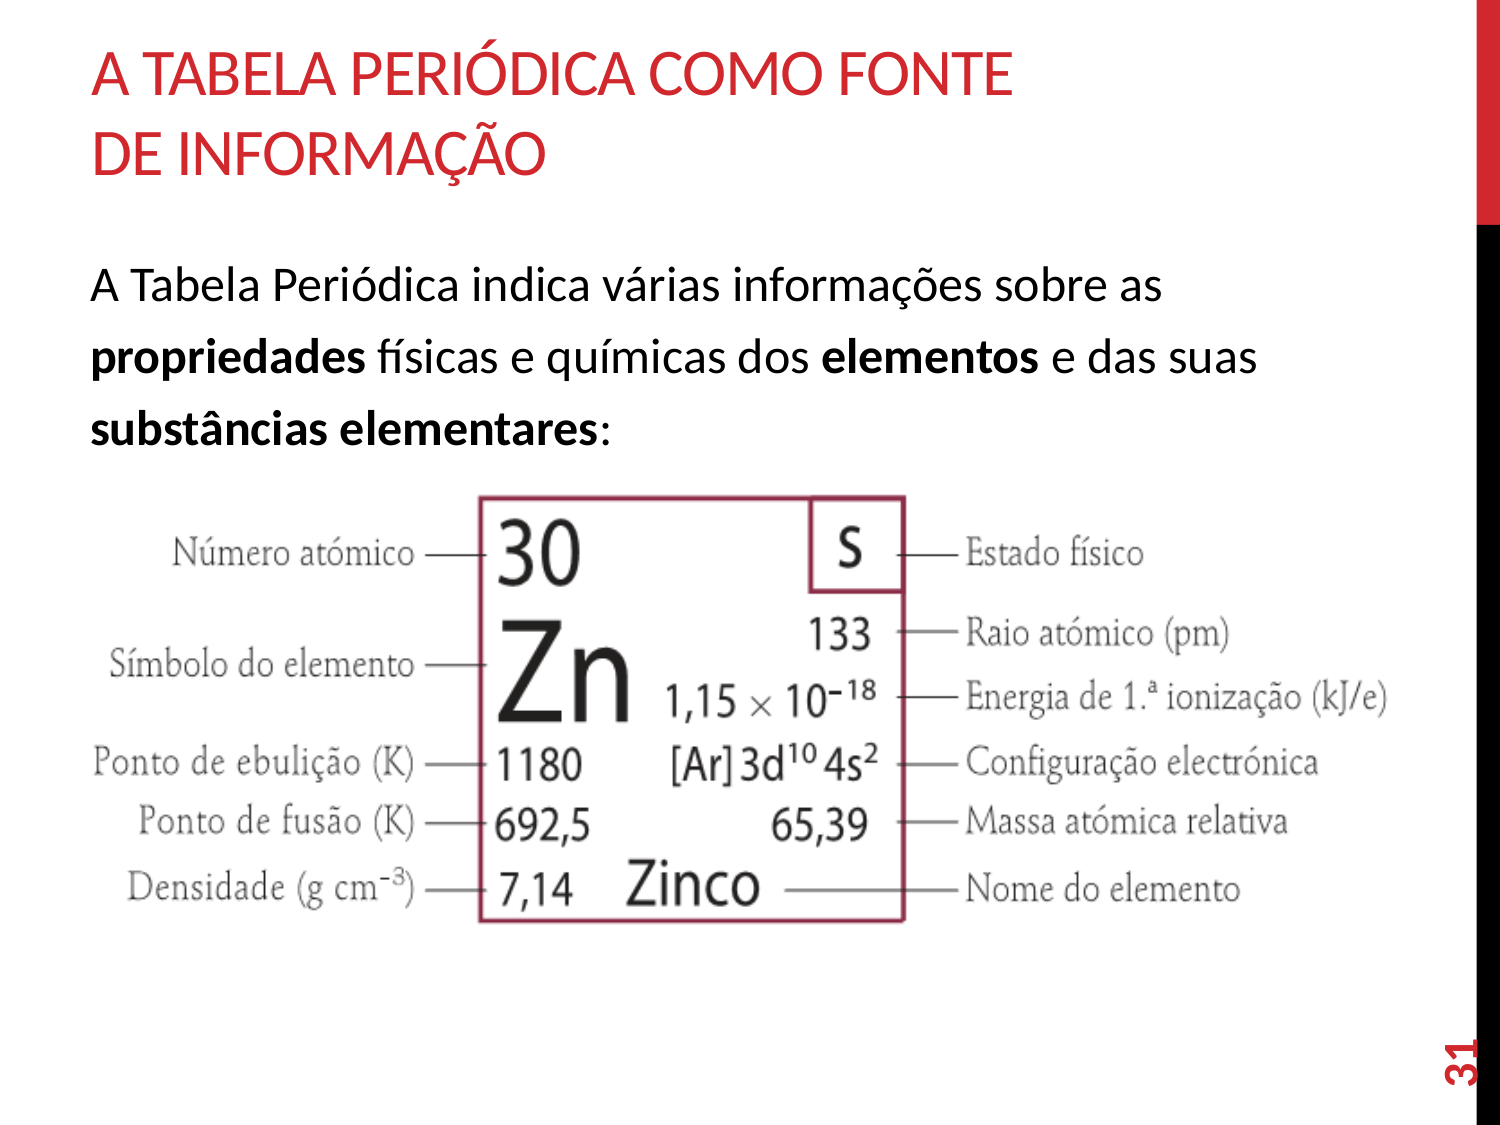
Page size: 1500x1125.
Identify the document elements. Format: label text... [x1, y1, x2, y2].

slide_number 31 [1427, 887, 1488, 1104]
title A Tabela Periódica como Fonte de Informação [76, 25, 1495, 197]
list A Tabela Periódica indica várias informações sobre as propriedades físicas e químicas dos elementos e das suas substâncias elementares: [75, 231, 1459, 1047]
picture [72, 480, 1401, 941]
